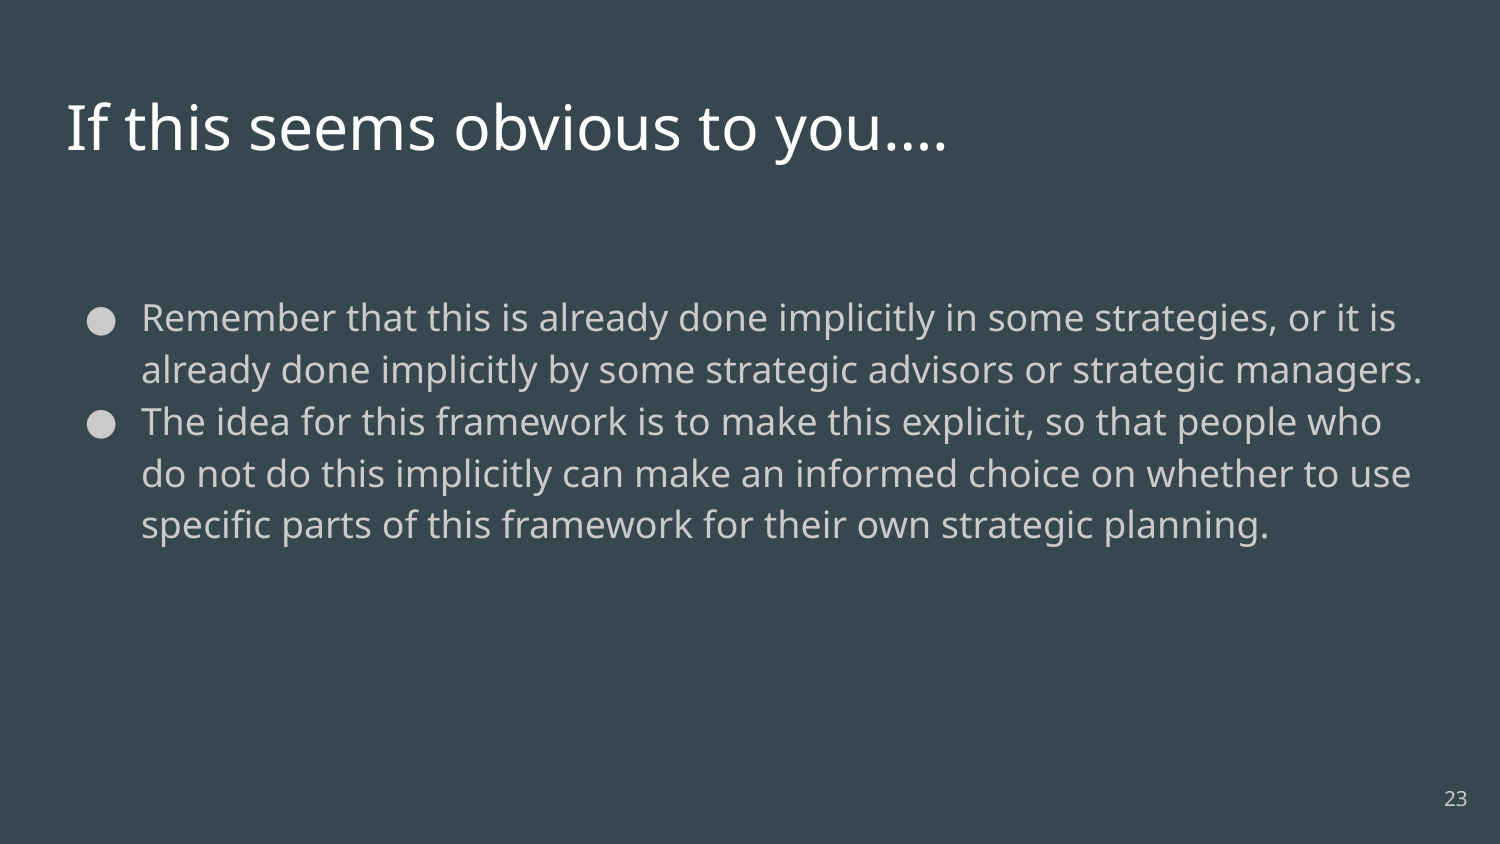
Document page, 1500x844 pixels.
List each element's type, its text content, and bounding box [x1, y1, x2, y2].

title If this seems obvious to you…. [51, 72, 1449, 167]
list Remember that this is already done implicitly in some strategies, or it is already done implicitly by some strategic advisors or strategic managers. The idea for this framework is to make this explicit, so that people who do not do this implicitly can make an informed choice on whether to use specific parts of this framework for their own strategic planning. [51, 272, 1449, 572]
slide_number ‹#› [1392, 767, 1483, 833]
